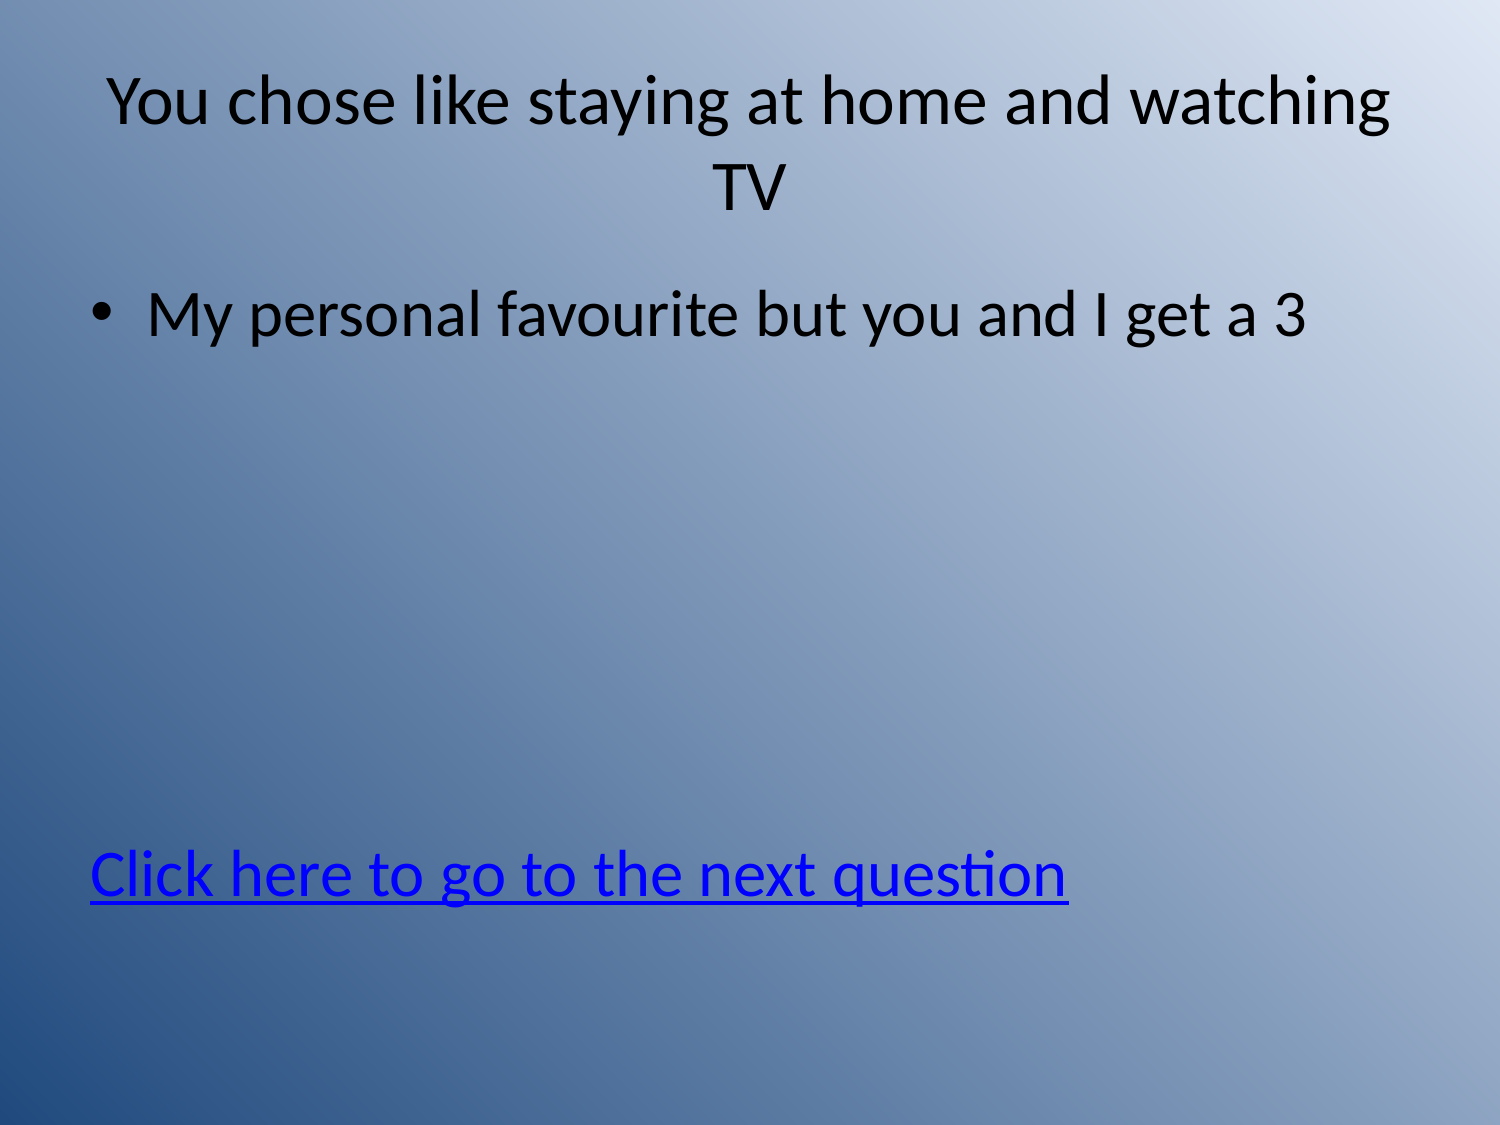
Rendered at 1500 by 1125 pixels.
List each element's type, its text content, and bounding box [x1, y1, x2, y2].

title You chose like staying at home and watching TV [75, 45, 1425, 233]
list My personal favourite but you and I get a 3 Click here to go to the next question [75, 262, 1425, 1005]
